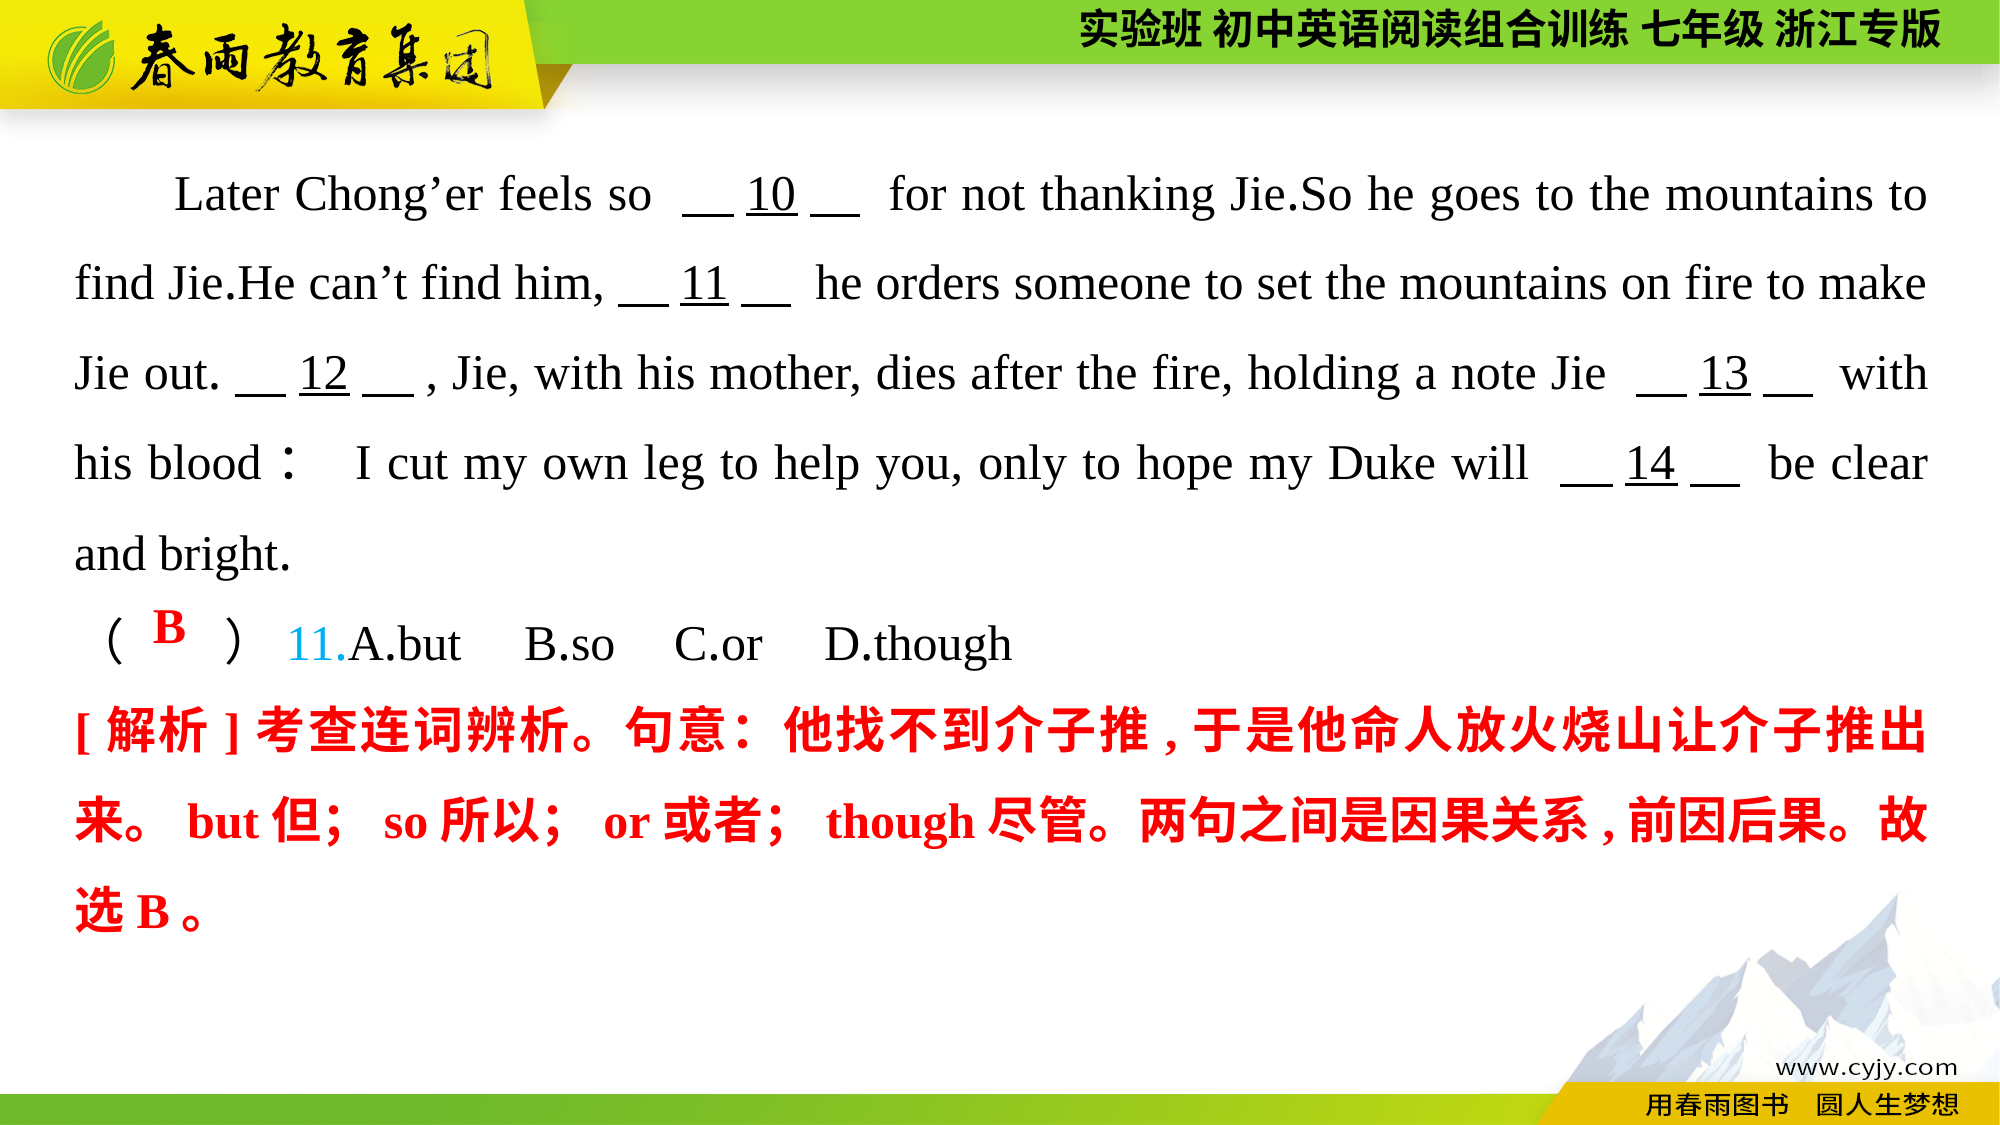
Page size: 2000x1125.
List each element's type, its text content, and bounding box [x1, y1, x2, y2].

picture [0, 0, 2000, 1125]
text_box B [138, 586, 202, 660]
text_box [解析]考查连词辨析。句意：他找不到介子推,于是他命人放火烧山让介子推出来。but但；so所以；or或者；though尽管。两句之间是因果关系,前因后果。故选B。 [59, 660, 1944, 946]
list Later Chong’er feels so 10 for not thanking Jie.So he goes to the mountains to find Jie.He can’t find him, 11 he orders someone to set the mountains on fire to make Jie out. 12 , Jie, with his mother, dies after the fire, holding a note Jie 13 with his blood： I cut my own leg to help you, only to hope my Duke will 14 be clear and bright. （ ）11.A.but B.so C.or D.though [59, 122, 1944, 660]
